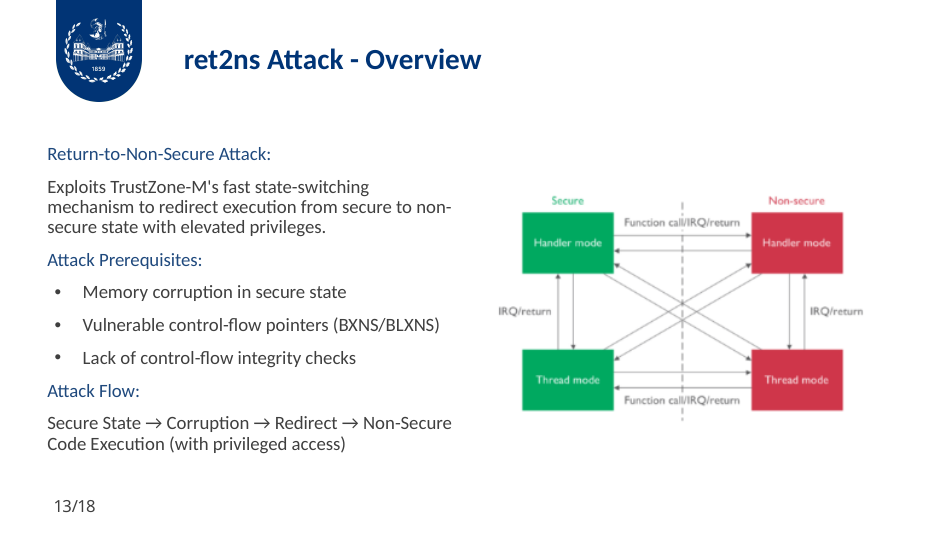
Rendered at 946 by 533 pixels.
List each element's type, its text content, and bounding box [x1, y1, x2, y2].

picture [486, 169, 899, 427]
slide_number 13/18 [47, 495, 98, 516]
text_box Return-to-Non-Secure Attack: Exploits TrustZone-M's fast state-switching mechanism to redirect execution from secure to non-secure state with elevated privileges. Attack Prerequisites: Memory corruption in secure state Vulnerable control-flow pointers (BXNS/BLXNS) Lack of control-flow integrity checks Attack Flow: Secure State → Corruption → Redirect → Non-Secure Code Execution (with privileged access) [47, 144, 459, 452]
title ret2ns Attack - Overview [175, 40, 487, 103]
picture [56, 0, 142, 102]
